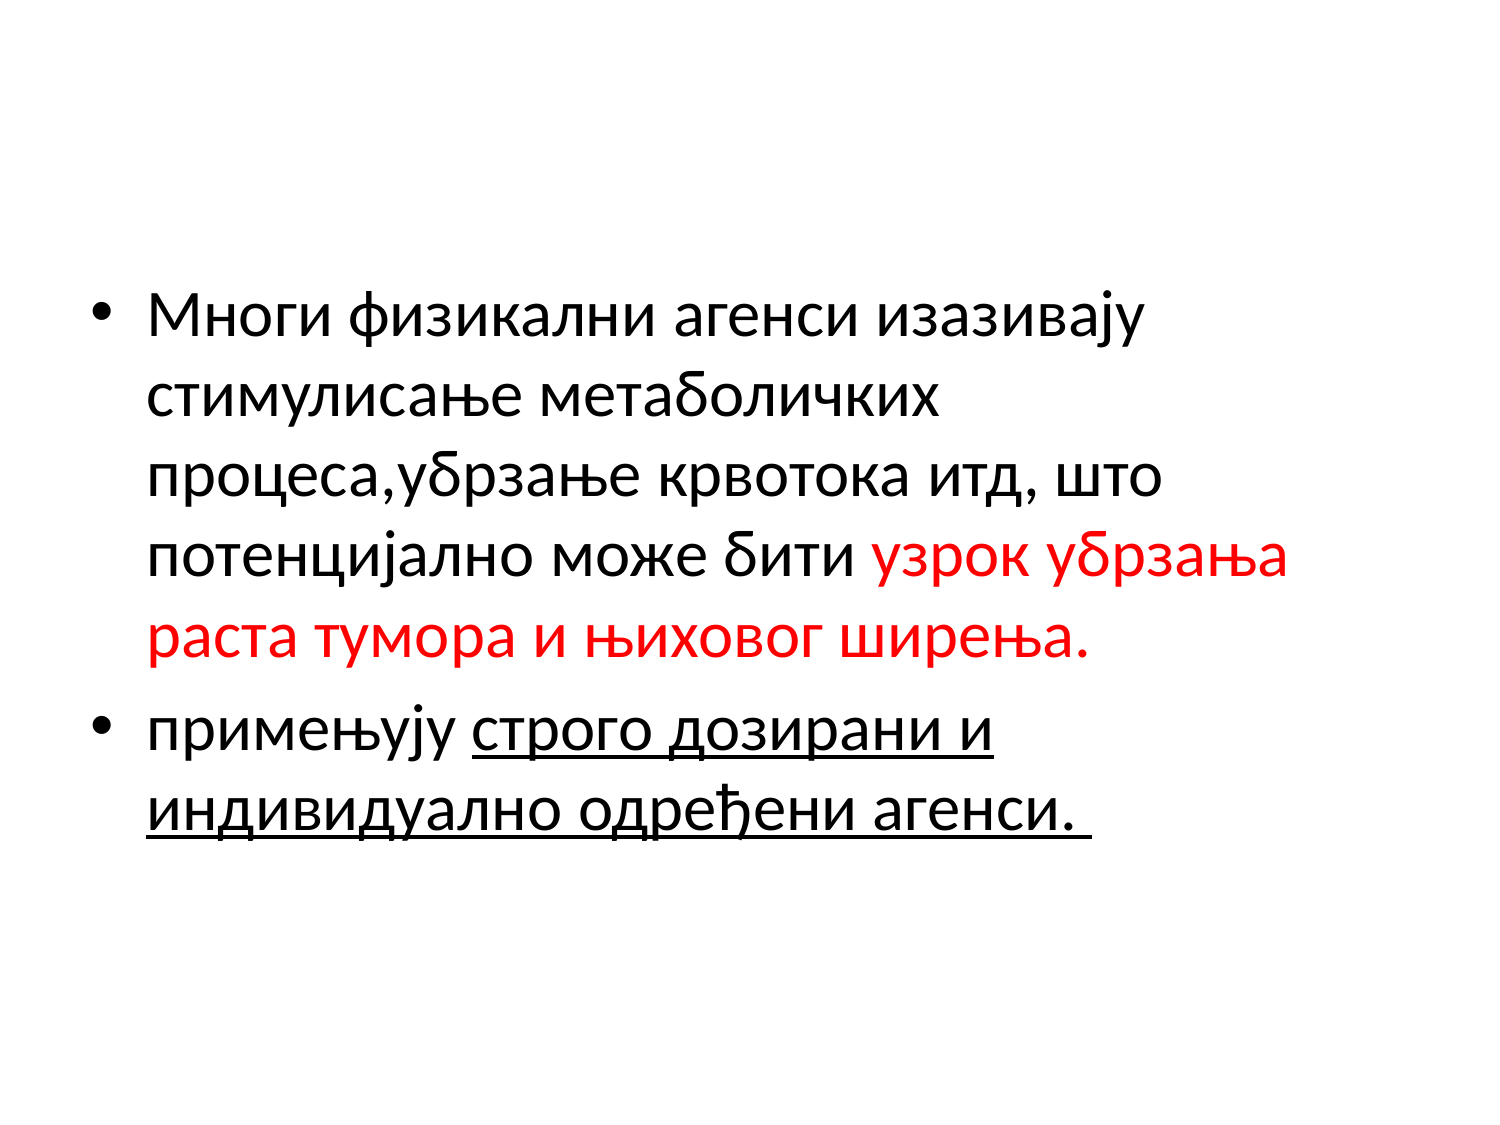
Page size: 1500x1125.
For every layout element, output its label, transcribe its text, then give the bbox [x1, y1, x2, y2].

list Многи физикални агенси изазивају стимулисање метаболичких процеса,убрзање крвотока итд, што потенцијално може бити узрок убрзања раста тумора и њиховог ширења. примењују строго дозирани и индивидуално одређени агенси. [75, 262, 1425, 1005]
